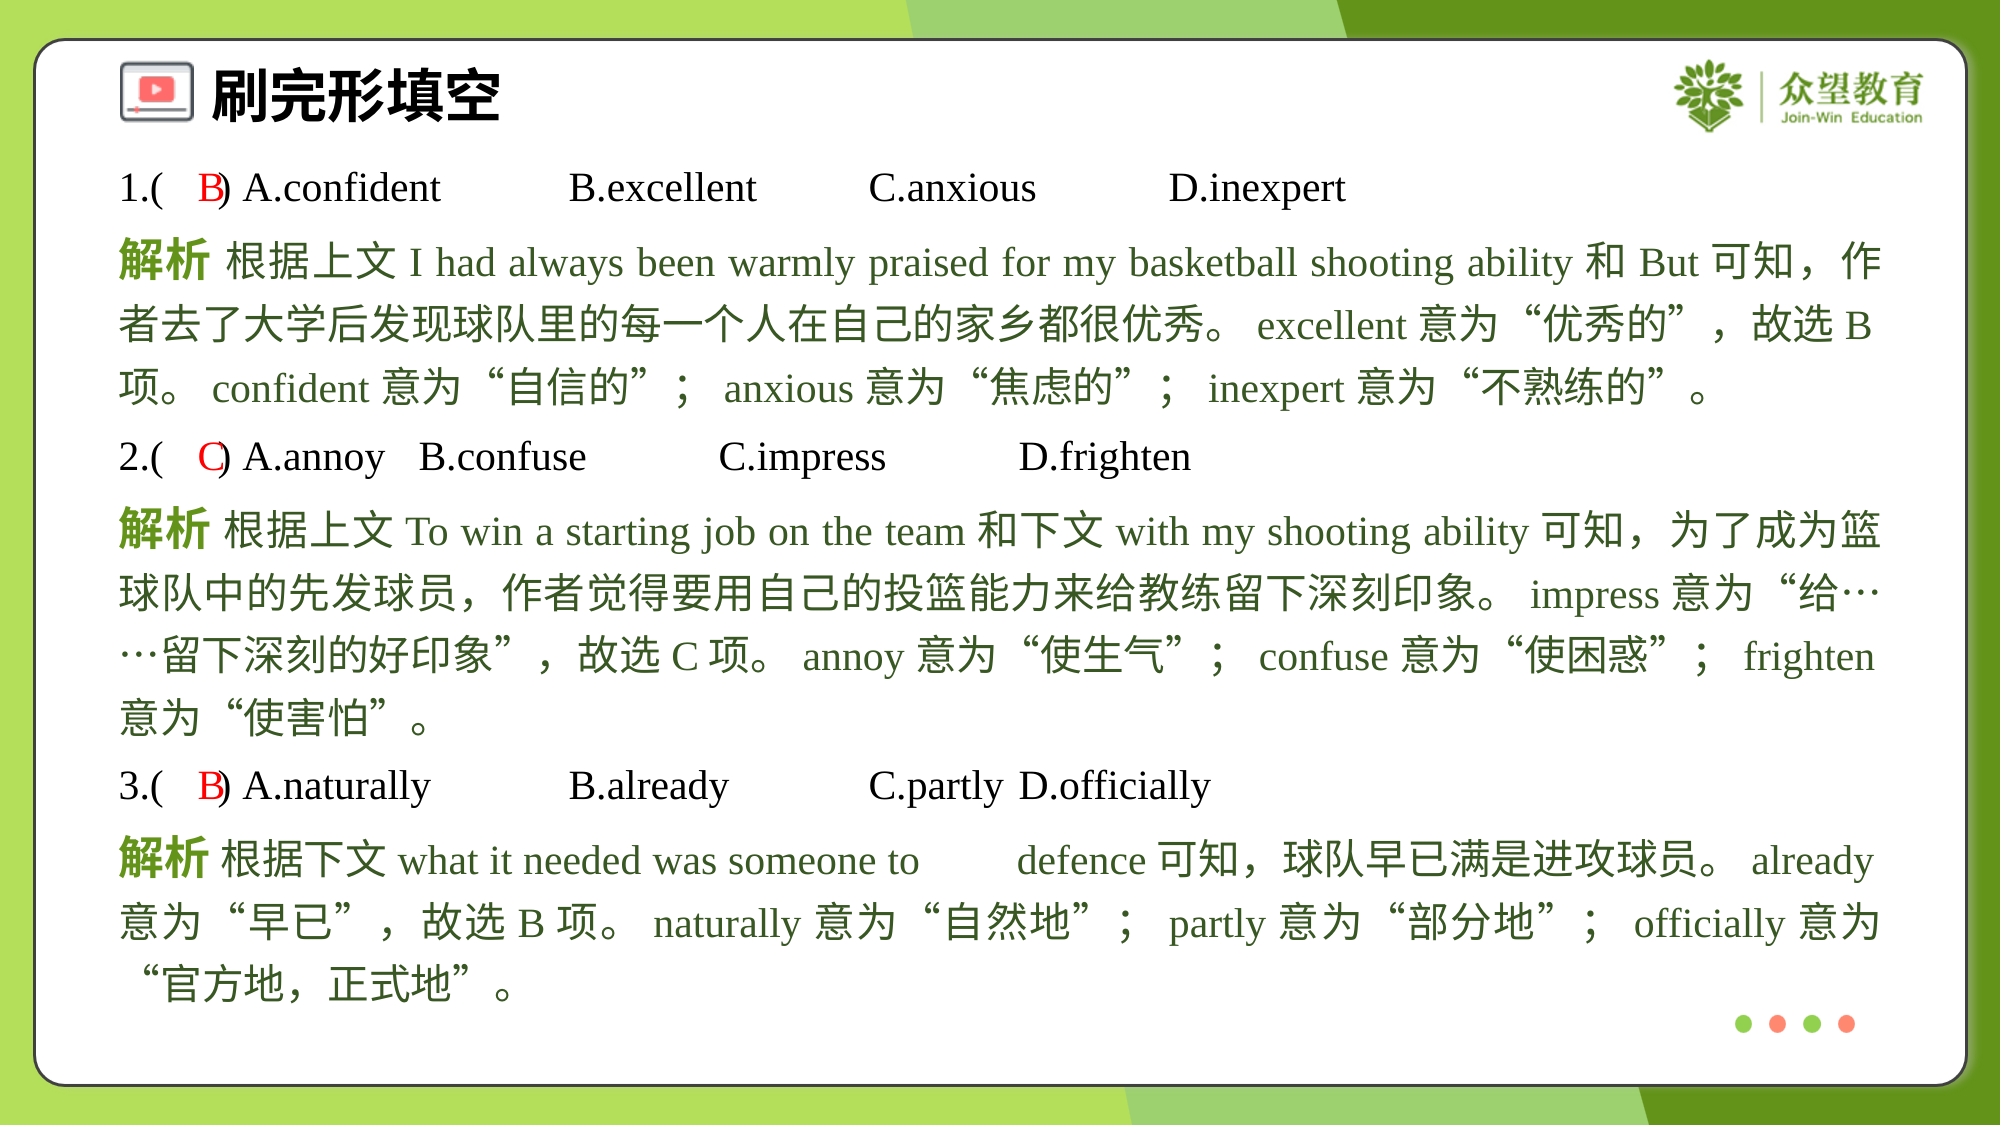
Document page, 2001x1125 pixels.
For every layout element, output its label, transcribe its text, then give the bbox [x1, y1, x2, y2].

text_box 2.( ) A.annoy B.confuse C.impress D.frighten [241, 415, 1883, 479]
text_box 解析 根据下文what it needed was someone to defence可知，球队早已满是进攻球员。already意为“早已”，故选B项。naturally意为“自然地”；partly意为“部分地”；officially意为“官方地，正式地”。 [118, 814, 1883, 1009]
text_box 3.( ) A.naturally B.already C.partly D.officially [241, 744, 1883, 808]
text_box B [182, 146, 241, 210]
text_box 1.( ) A.confident B.excellent C.anxious D.inexpert [241, 146, 1883, 210]
text_box 1.( ) A.confident B.excellent C.anxious D.inexpert [118, 146, 182, 210]
text_box 解析 根据上文I had always been warmly praised for my basketball shooting ability和But可知，作者去了大学后发现球队里的每一个人在自己的家乡都很优秀。excellent意为“优秀的”，故选B项。confident意为“自信的”；anxious意为“焦虑的”；inexpert意为“不熟练的”。 [118, 216, 1883, 411]
text_box 2.( ) A.annoy B.confuse C.impress D.frighten [118, 415, 182, 479]
text_box C [182, 415, 241, 479]
picture [0, 0, 2000, 1125]
text_box 3.( ) A.naturally B.already C.partly D.officially [118, 744, 182, 808]
text_box B [182, 744, 241, 808]
text_box 解析 根据上文To win a starting job on the team和下文with my shooting ability可知，为了成为篮球队中的先发球员，作者觉得要用自己的投篮能力来给教练留下深刻印象。impress意为“给……留下深刻的好印象”，故选C项。annoy意为“使生气”；confuse意为“使困惑”；frighten意为“使害怕”。 [118, 485, 1883, 742]
